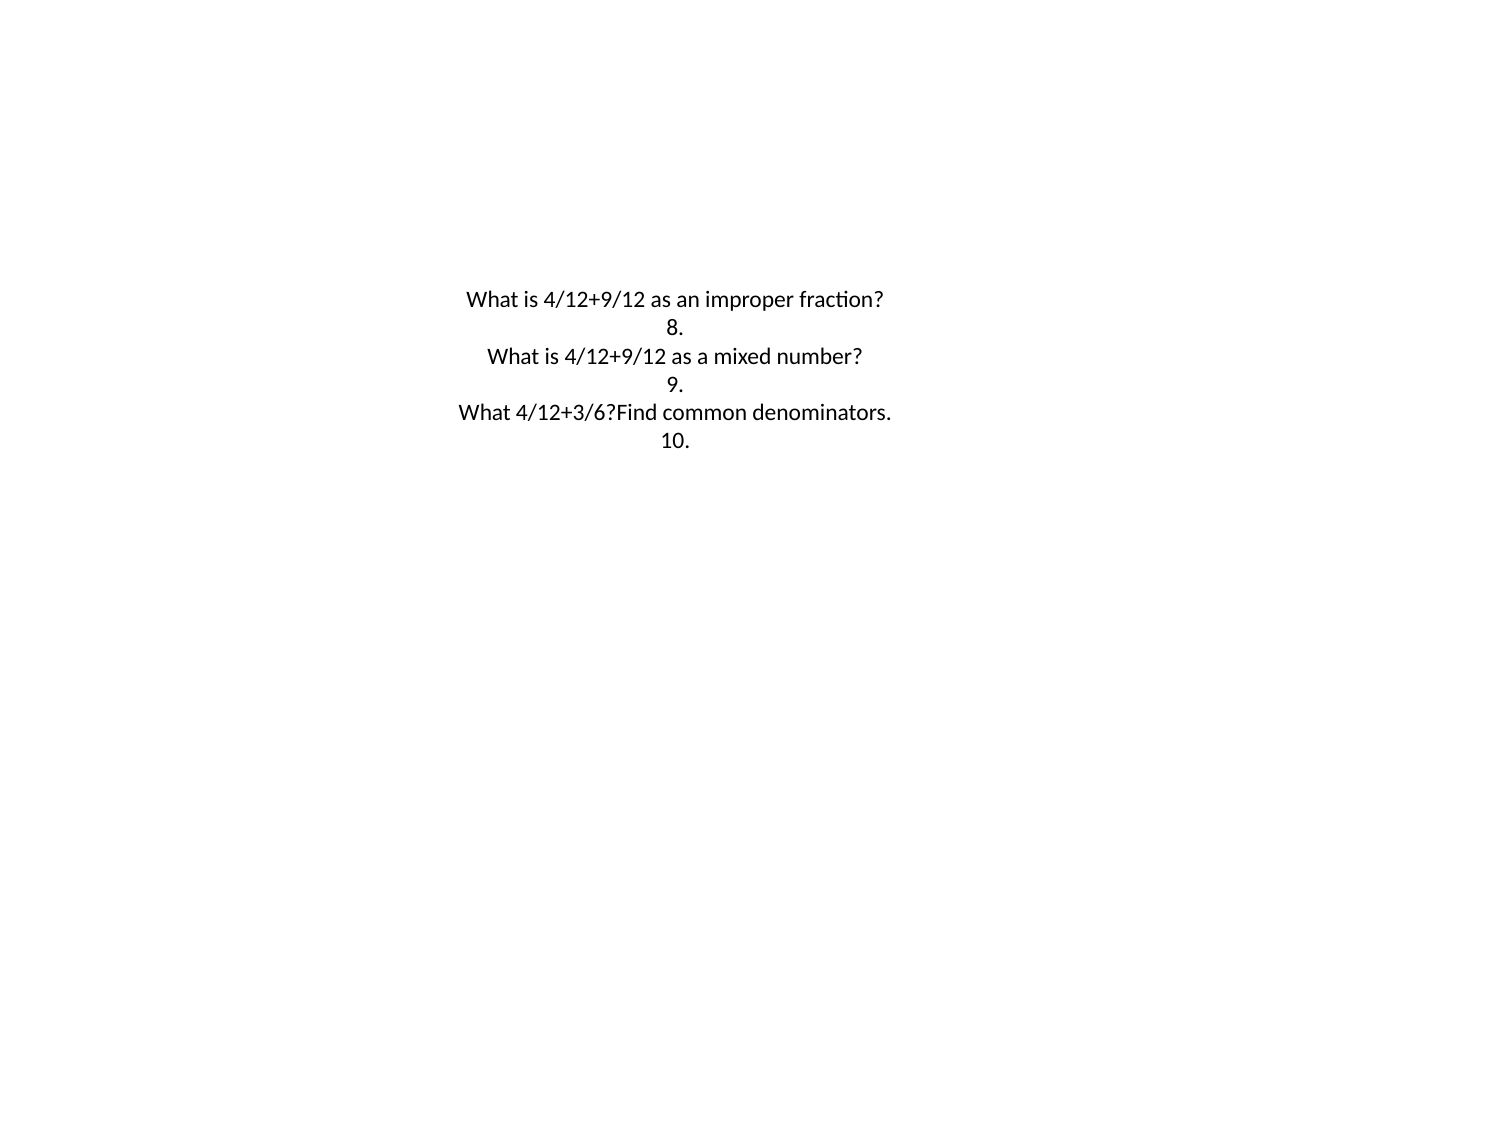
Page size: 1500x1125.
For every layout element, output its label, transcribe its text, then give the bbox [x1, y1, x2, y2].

title What is 4/12+9/12 as an improper fraction? 8. What is 4/12+9/12 as a mixed number? 9. What 4/12+3/6?Find common denominators. 10. [0, 275, 1351, 463]
